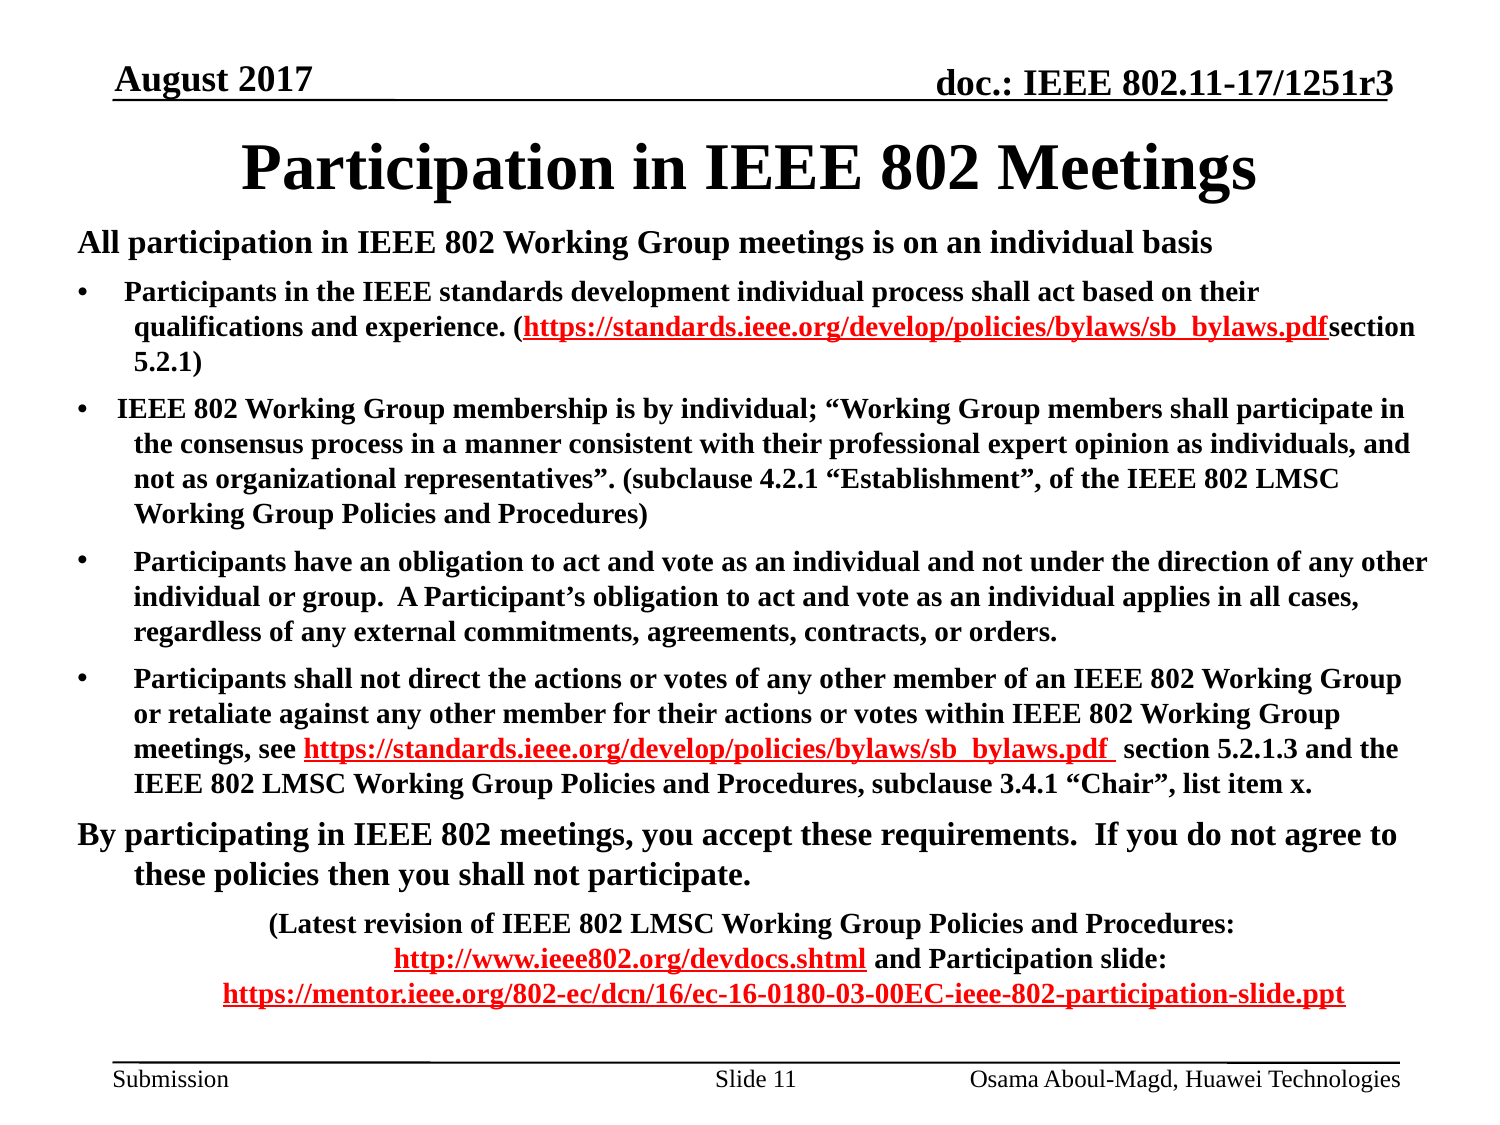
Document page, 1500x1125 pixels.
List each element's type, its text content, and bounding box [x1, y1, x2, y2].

slide_number Slide 11 [712, 1061, 800, 1123]
list All participation in IEEE 802 Working Group meetings is on an individual basis • Participants in the IEEE standards development individual process shall act based on their qualifications and experience. (https://standards.ieee.org/develop/policies/bylaws/sb_bylaws.pdfsection 5.2.1) • IEEE 802 Working Group membership is by individual; “Working Group members shall participate in the consensus process in a manner consistent with their professional expert opinion as individuals, and not as organizational representatives”. (subclause 4.2.1 “Establishment”, of the IEEE 802 LMSC Working Group Policies and Procedures) Participants have an obligation to act and vote as an individual and not under the direction of any other individual or group. A Participant’s obligation to act and vote as an individual applies in all cases, regardless of any external commitments, agreements, contracts, or orders. Participants shall not direct the actions or votes of any other member of an IEEE 802 Working Group or retaliate against any other member for their actions or votes within IEEE 802 Working Group meetings, see https://standards.ieee.org/develop/policies/bylaws/sb_bylaws.pdf section 5.2.1.3 and the IEEE 802 LMSC Working Group Policies and Procedures, subclause 3.4.1 “Chair”, list item x. By participating in IEEE 802 meetings, you accept these requirements. If you do not agree to these policies then you shall not participate. (Latest revision of IEEE 802 LMSC Working Group Policies and Procedures: http://www.ieee802.org/devdocs.shtml and Participation slide: https://mentor.ieee.org/802-ec/dcn/16/ec-16-0180-03-00EC-ieee-802-participation-slide.ppt [62, 212, 1451, 1123]
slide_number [114, 54, 423, 100]
footer Osama Aboul-Magd, Huawei Technologies [878, 1061, 1402, 1093]
title Participation in IEEE 802 Meetings [112, 112, 1388, 212]
